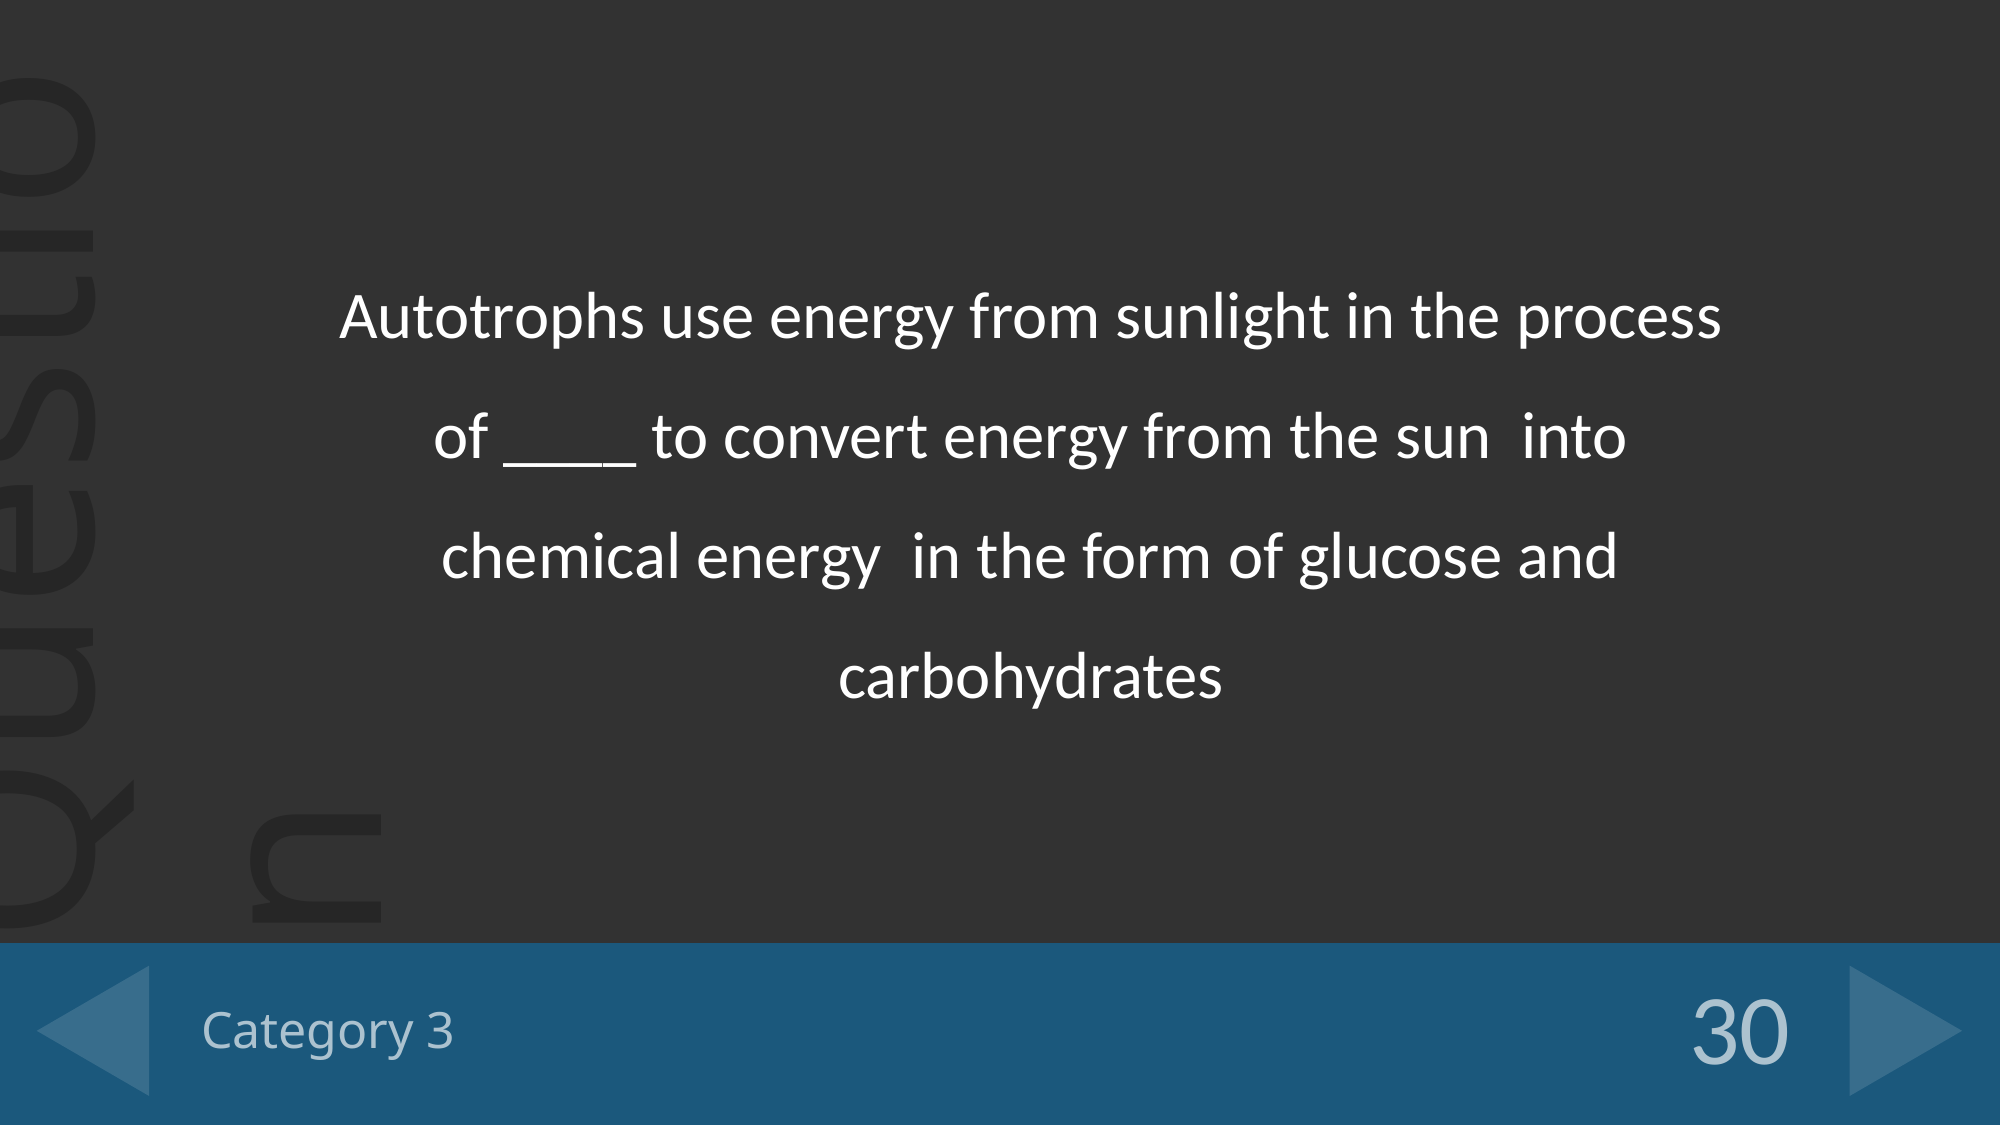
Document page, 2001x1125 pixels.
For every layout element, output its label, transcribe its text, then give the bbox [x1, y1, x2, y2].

list Autotrophs use energy from sunlight in the process of ____ to convert energy from the sun into chemical energy in the form of glucose and carbohydrates [302, 307, 1760, 636]
title Category 3 [185, 967, 1494, 1097]
list 30 [1494, 967, 1806, 1097]
